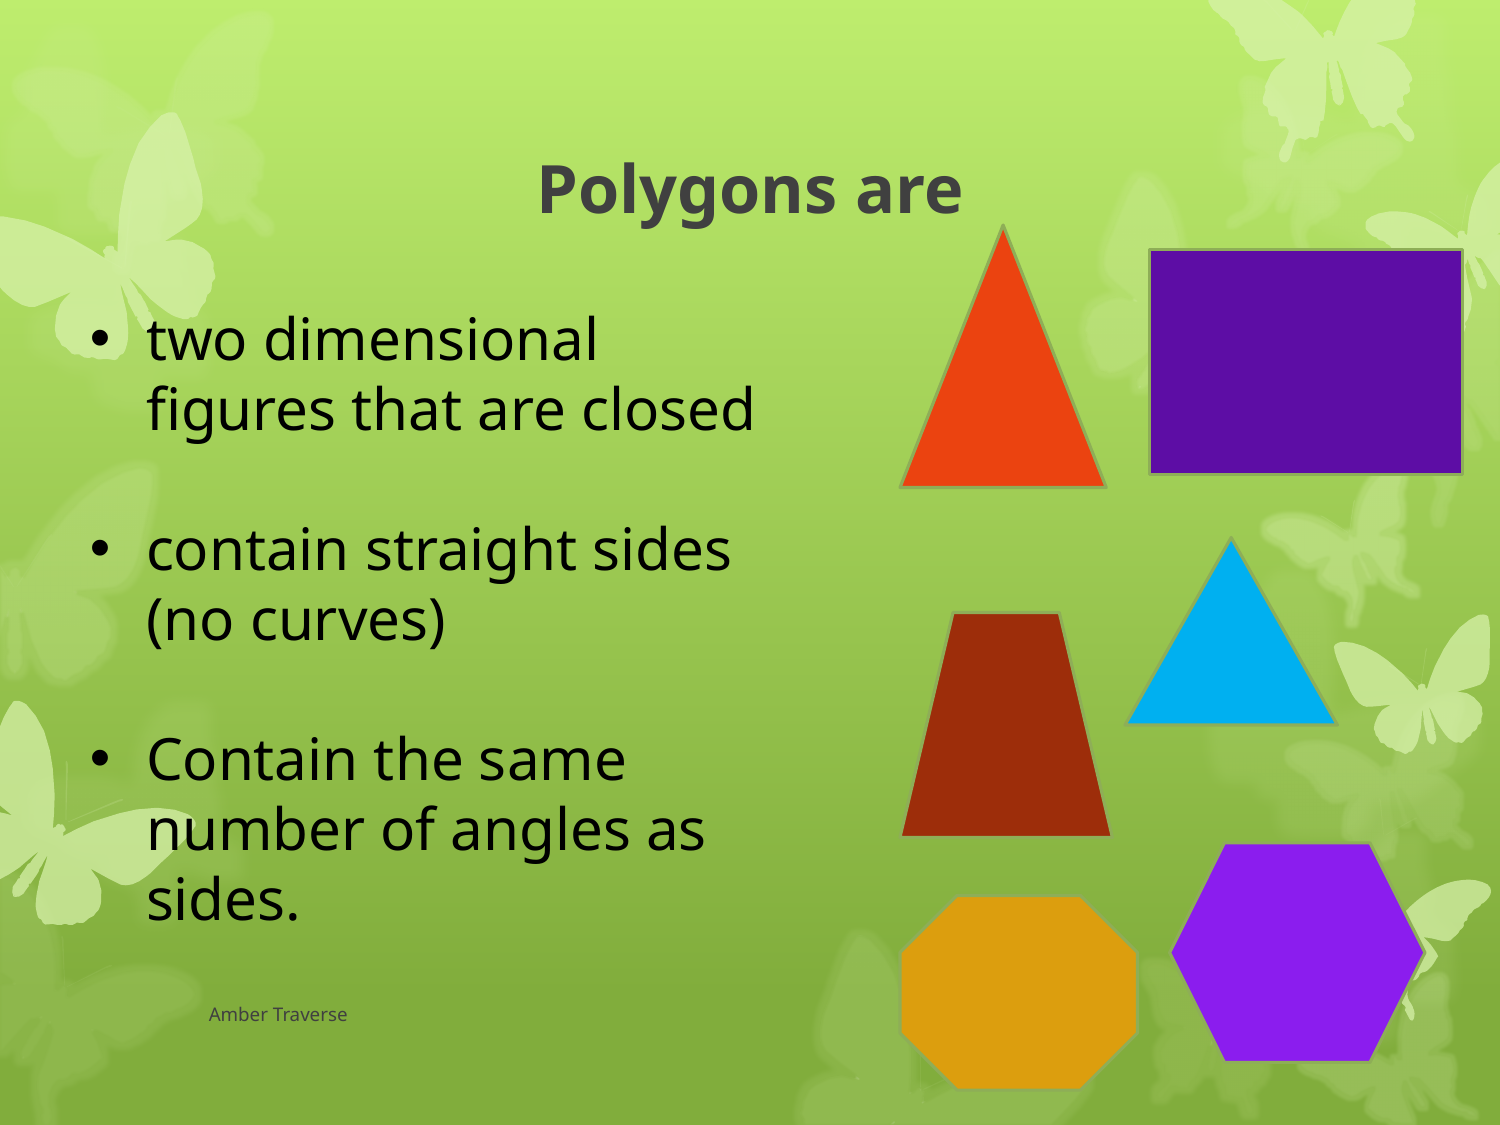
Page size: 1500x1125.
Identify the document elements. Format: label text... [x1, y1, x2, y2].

text_box two dimensional figures that are closed contain straight sides (no curves) Contain the same number of angles as sides. [74, 224, 813, 1030]
text_box [1168, 841, 1427, 1064]
footer Amber Traverse [193, 976, 900, 1037]
title Polygons are [165, 110, 1335, 263]
text_box [898, 610, 1114, 840]
text_box [898, 893, 1140, 1092]
text_box [898, 223, 1108, 490]
text_box [1148, 248, 1464, 476]
text_box [1123, 535, 1339, 727]
